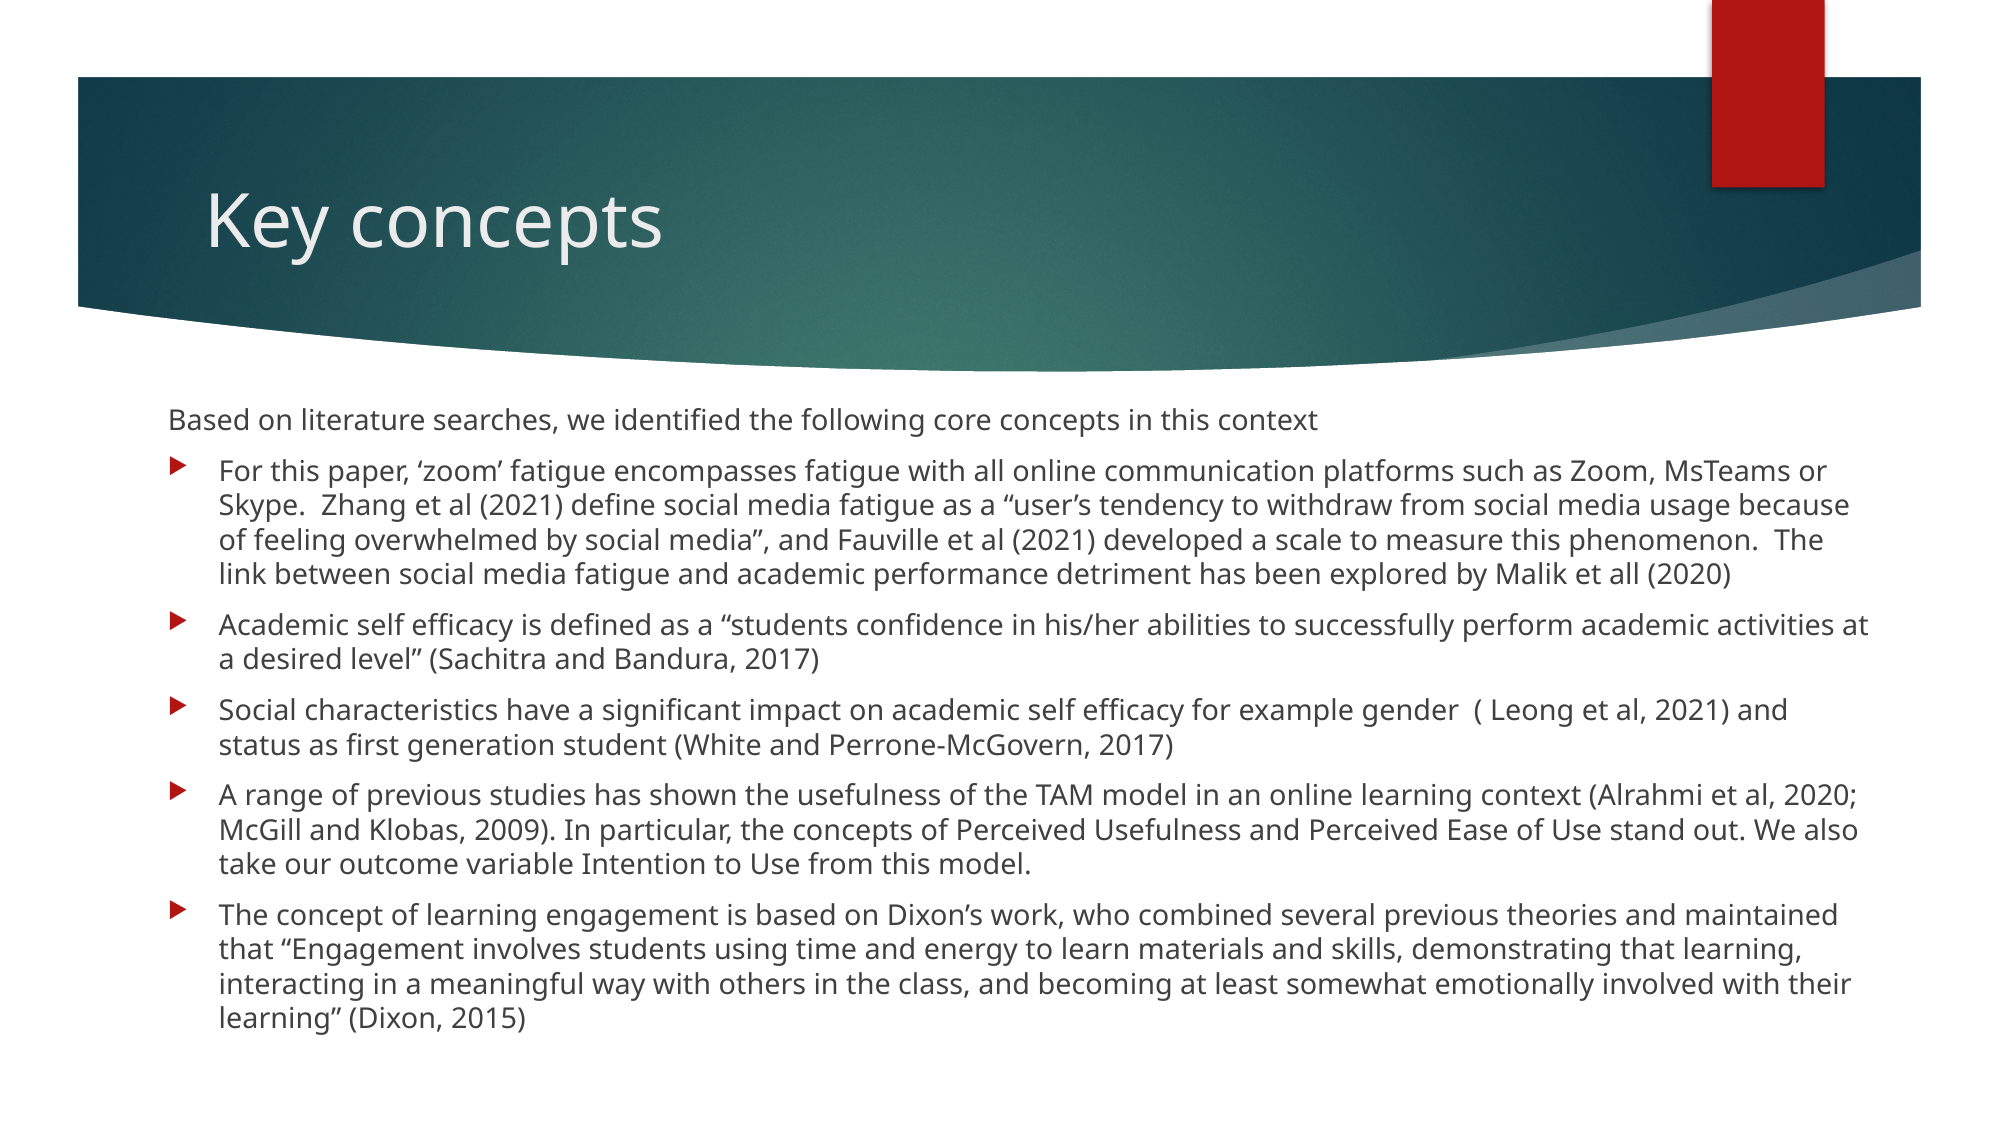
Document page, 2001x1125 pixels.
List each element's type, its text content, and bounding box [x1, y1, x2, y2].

title Key concepts [189, 159, 1638, 276]
list Based on literature searches, we identified the following core concepts in this context For this paper, ‘zoom’ fatigue encompasses fatigue with all online communication platforms such as Zoom, MsTeams or Skype. Zhang et al (2021) define social media fatigue as a “user’s tendency to withdraw from social media usage because of feeling overwhelmed by social media”, and Fauville et al (2021) developed a scale to measure this phenomenon. The link between social media fatigue and academic performance detriment has been explored by Malik et all (2020) Academic self efficacy is defined as a “students confidence in his/her abilities to successfully perform academic activities at a desired level” (Sachitra and Bandura, 2017) Social characteristics have a significant impact on academic self efficacy for example gender ( Leong et al, 2021) and status as first generation student (White and Perrone-McGovern, 2017) A range of previous studies has shown the usefulness of the TAM model in an online learning context (Alrahmi et al, 2020; McGill and Klobas, 2009). In particular, the concepts of Perceived Usefulness and Perceived Ease of Use stand out. We also take our outcome variable Intention to Use from this model. The concept of learning engagement is based on Dixon’s work, who combined several previous theories and maintained that “Engagement involves students using time and energy to learn materials and skills, demonstrating that learning, interacting in a meaningful way with others in the class, and becoming at least somewhat emotionally involved with their learning” (Dixon, 2015) [152, 394, 1888, 1083]
